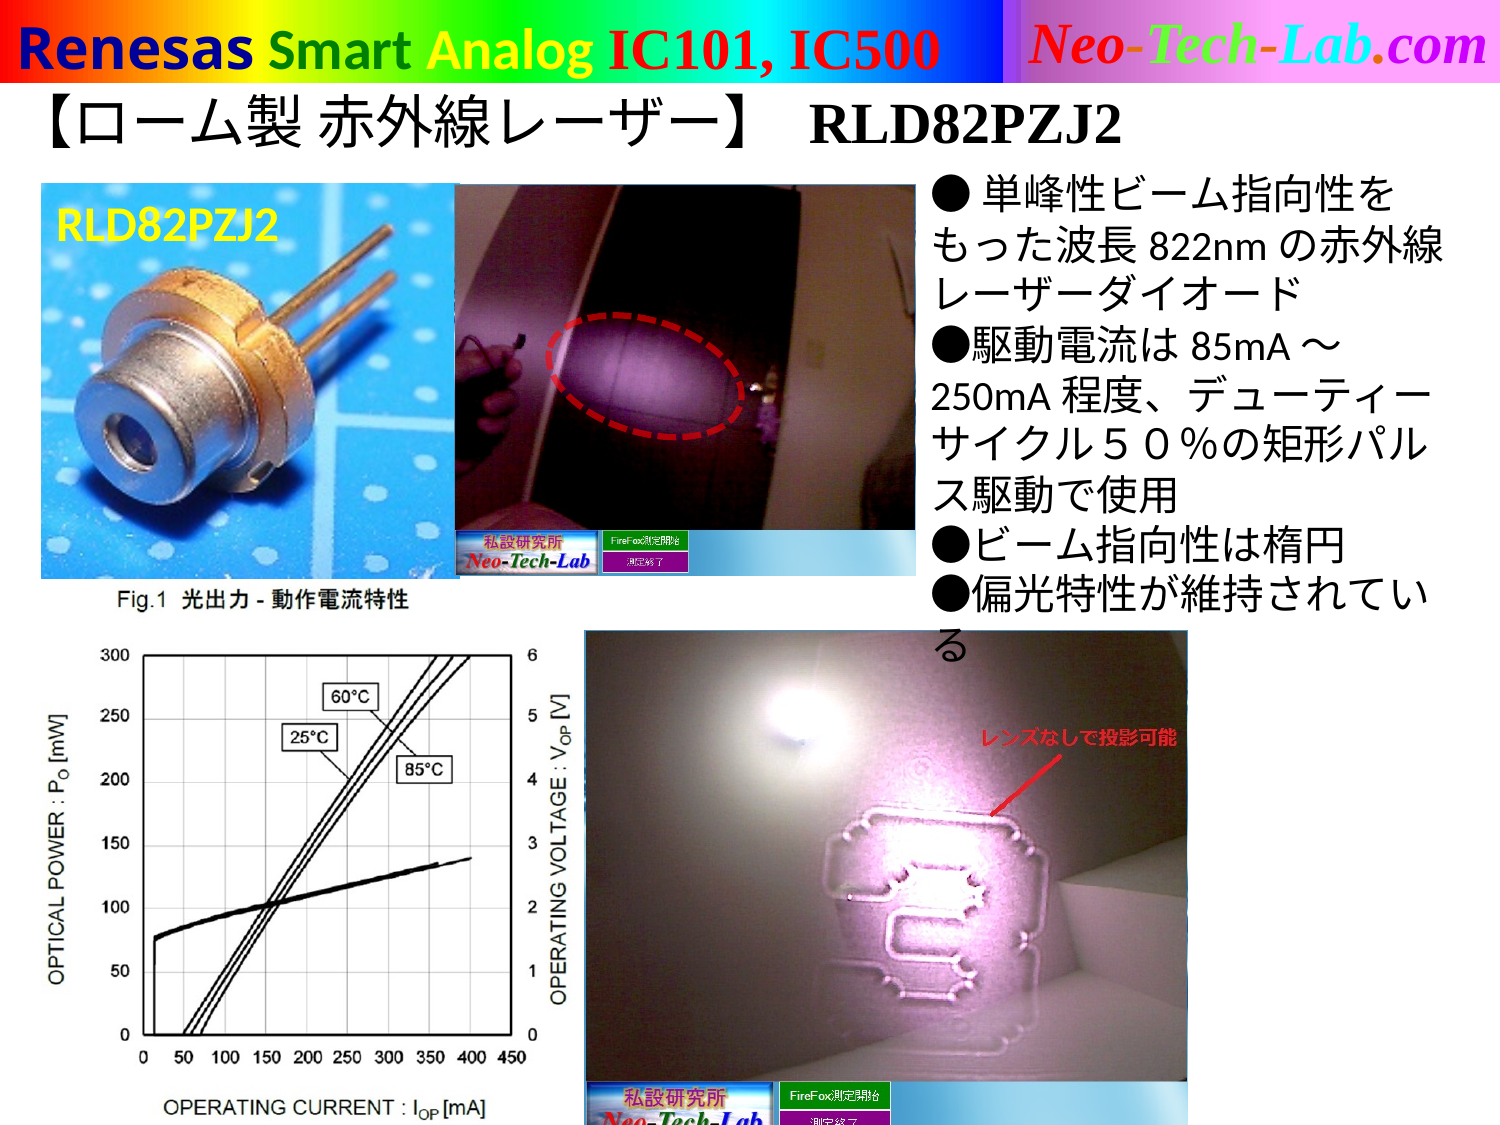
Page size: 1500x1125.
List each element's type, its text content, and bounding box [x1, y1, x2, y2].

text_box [0, 0, 1500, 90]
picture [40, 579, 576, 1125]
text_box 【ローム製 赤外線レーザー】 RLD82PZJ2 [0, 99, 1500, 163]
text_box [454, 160, 1477, 631]
picture [584, 631, 1188, 1125]
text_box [40, 182, 449, 579]
